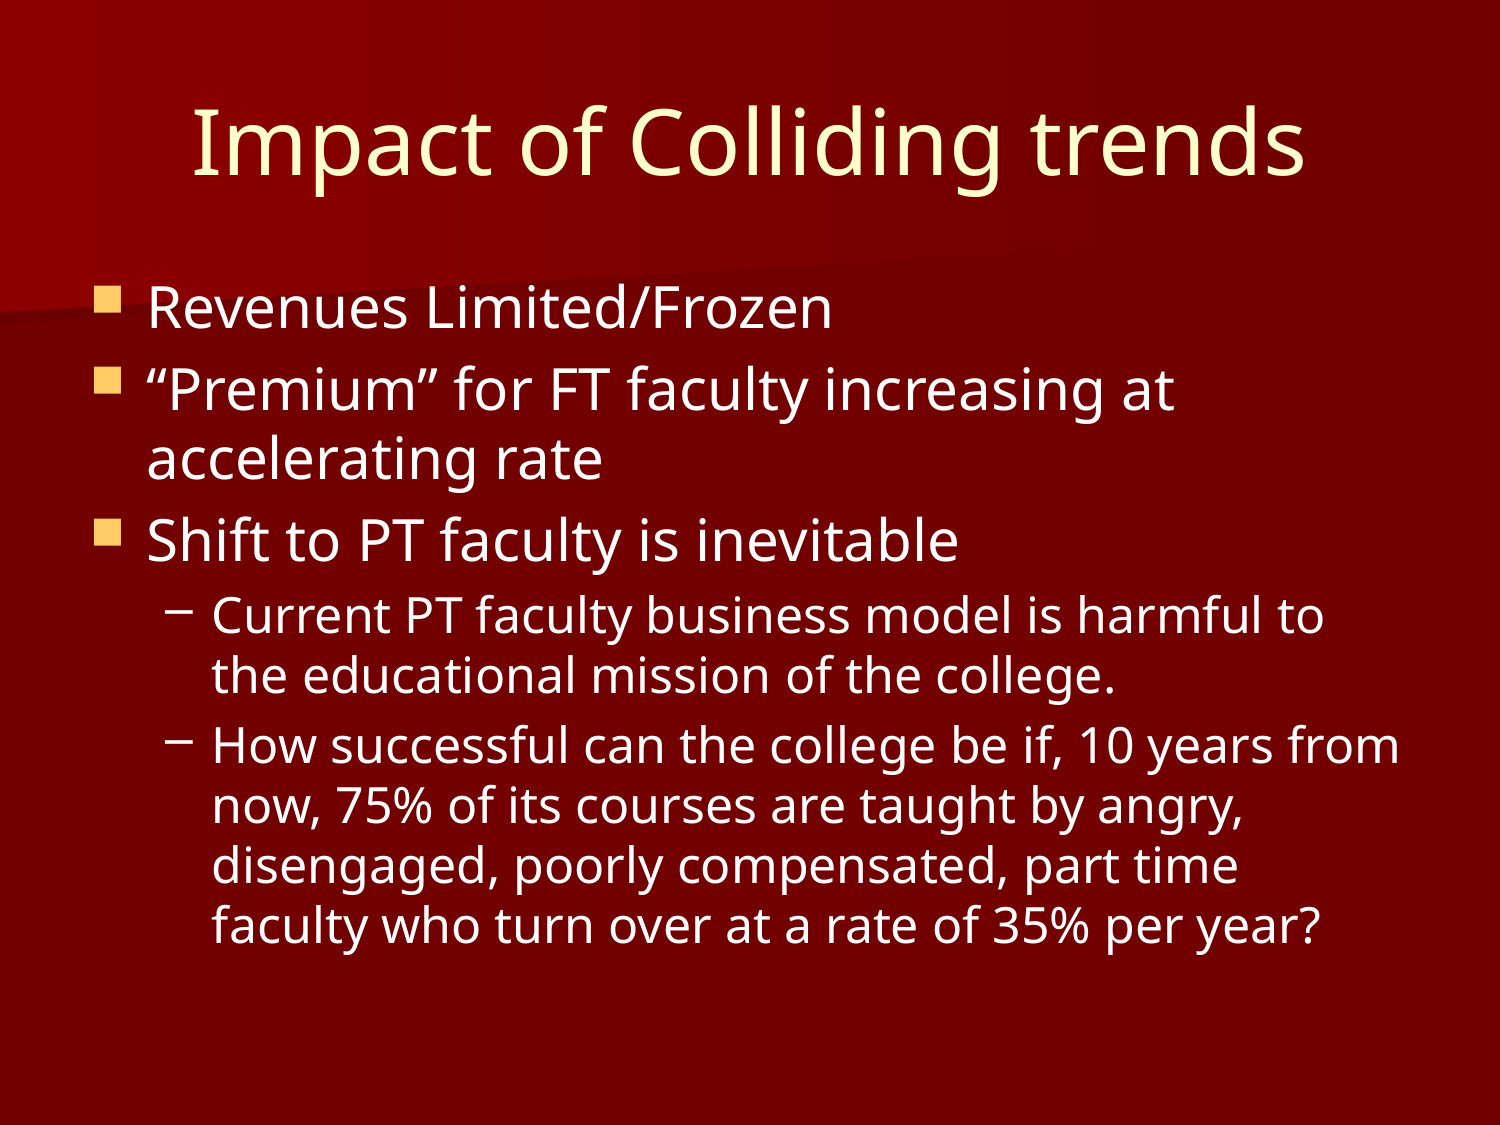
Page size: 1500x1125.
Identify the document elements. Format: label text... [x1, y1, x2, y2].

list Revenues Limited/Frozen “Premium” for FT faculty increasing at accelerating rate Shift to PT faculty is inevitable Current PT faculty business model is harmful to the educational mission of the college. How successful can the college be if, 10 years from now, 75% of its courses are taught by angry, disengaged, poorly compensated, part time faculty who turn over at a rate of 35% per year? [75, 262, 1425, 1000]
title Impact of Colliding trends [75, 45, 1425, 233]
